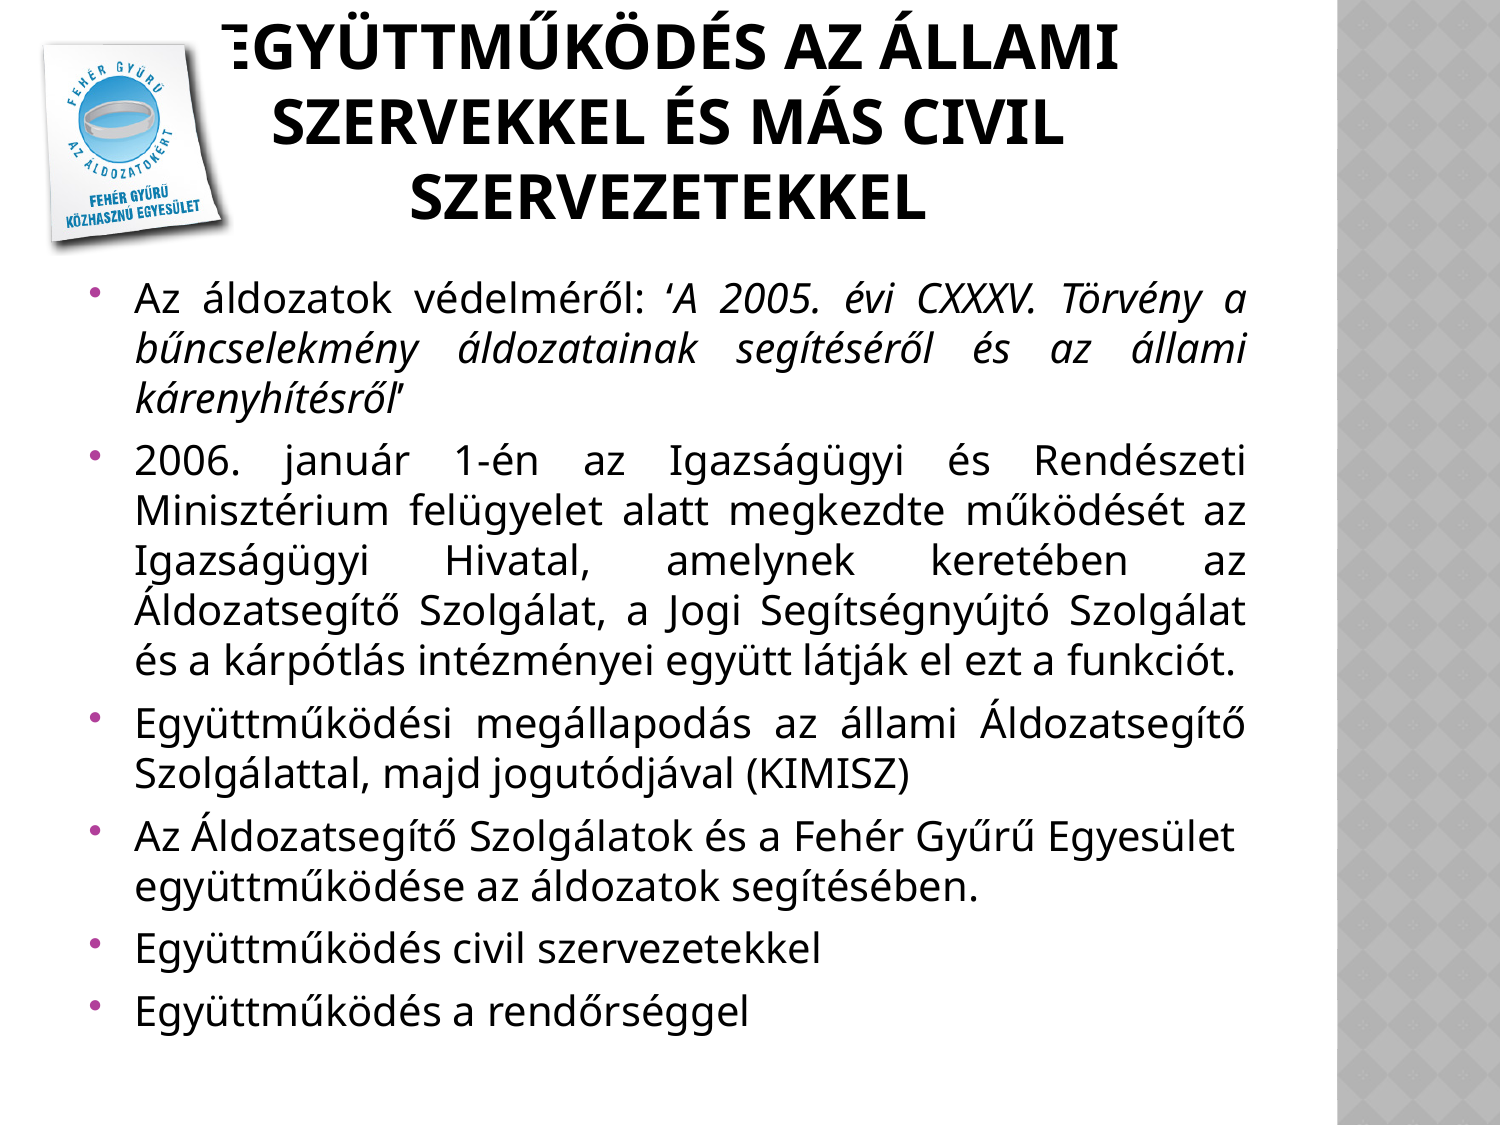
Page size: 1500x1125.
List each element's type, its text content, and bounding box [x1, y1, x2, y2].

list Az áldozatok védelméről: ‘A 2005. évi CXXXV. Törvény a bűncselekmény áldozatainak segítéséről és az állami kárenyhítésről’ 2006. január 1-én az Igazságügyi és Rendészeti Minisztérium felügyelet alatt megkezdte működését az Igazságügyi Hivatal, amelynek keretében az Áldozatsegítő Szolgálat, a Jogi Segítségnyújtó Szolgálat és a kárpótlás intézményei együtt látják el ezt a funkciót. Együttműködési megállapodás az állami Áldozatsegítő Szolgálattal, majd jogutódjával (KIMISZ) Az Áldozatsegítő Szolgálatok és a Fehér Gyűrű Egyesület együttműködése az áldozatok segítésében. Együttműködés civil szervezetekkel Együttműködés a rendőrséggel [74, 263, 1263, 1060]
picture [28, 30, 235, 256]
title Együttműködés az állami szervekkel és más civil szervezetekkel [240, 52, 1263, 232]
